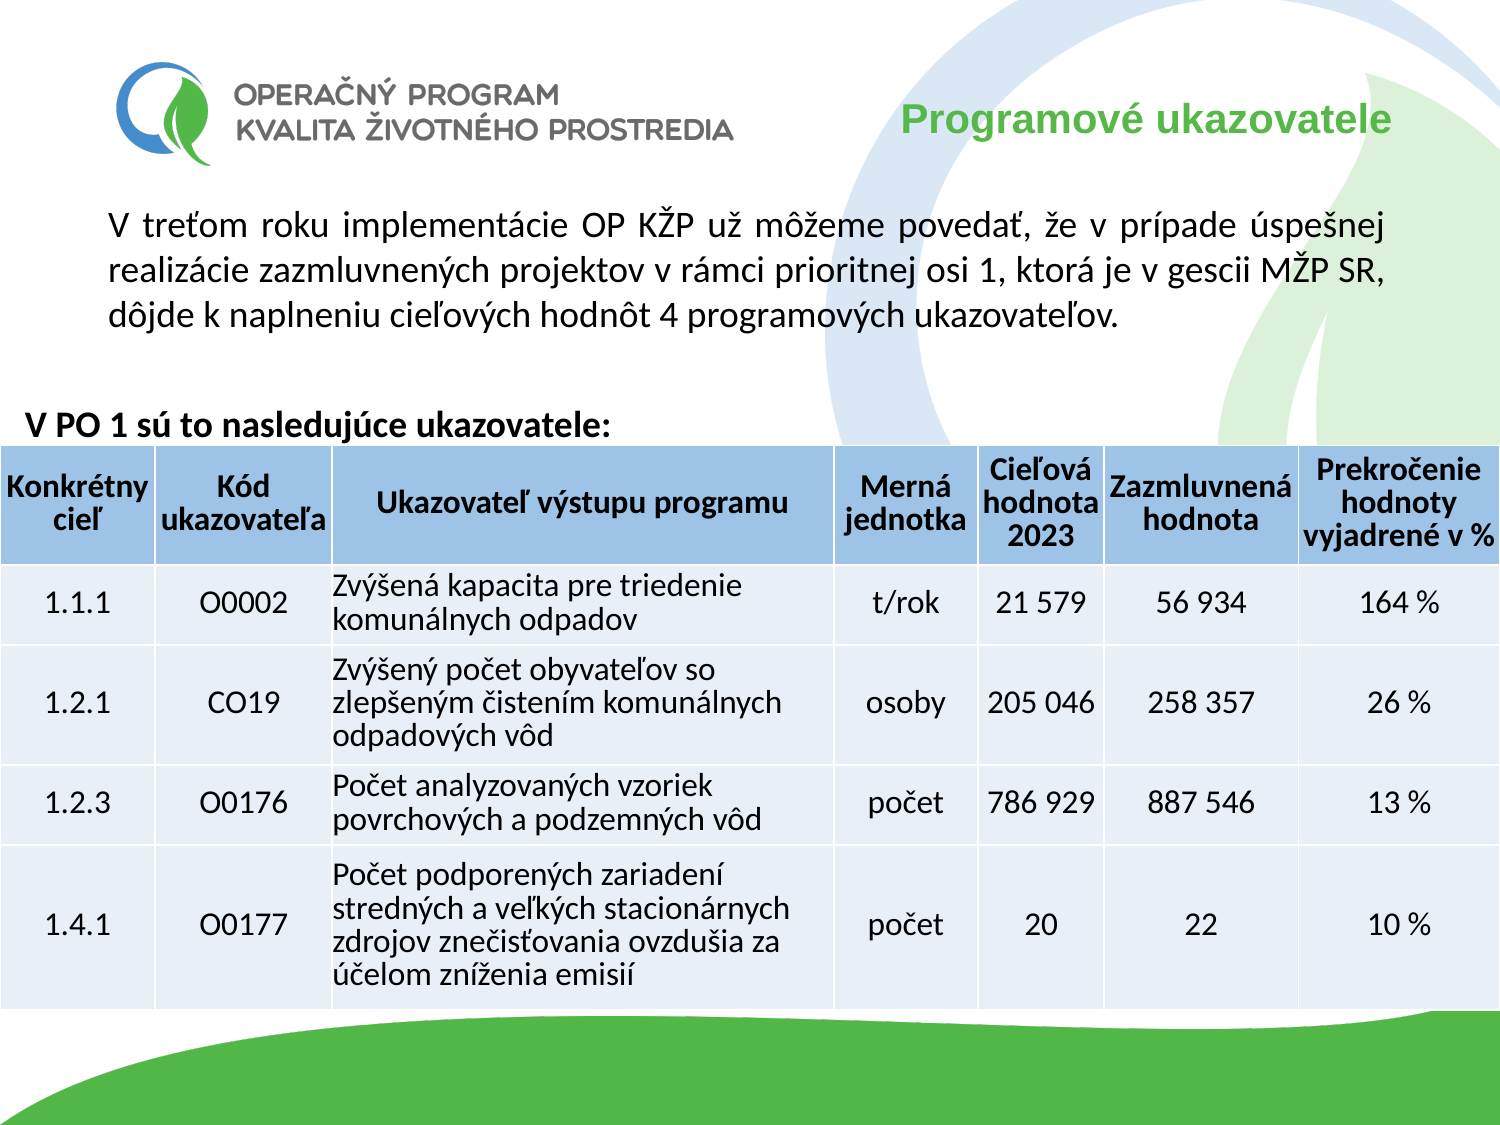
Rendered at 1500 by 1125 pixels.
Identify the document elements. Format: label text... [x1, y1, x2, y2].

table_cell 1.1.1 [1, 566, 154, 644]
table_cell O0176 [156, 766, 331, 844]
table_cell 22 [1105, 846, 1298, 1009]
table_cell Zvýšený počet obyvateľov so zlepšeným čistením komunálnych odpadových vôd [333, 646, 833, 764]
table_cell 205 046 [979, 646, 1103, 764]
table_cell 258 357 [1105, 646, 1298, 764]
title Programové ukazovatele [793, 47, 1500, 193]
table_header Cieľová hodnota 2023 [979, 498, 1103, 564]
table_cell 1.2.1 [1, 646, 154, 764]
picture [0, 1011, 1500, 1125]
table_cell O0177 [156, 846, 331, 1009]
table_header Ukazovateľ výstupu programu [333, 498, 833, 564]
text_box V treťom roku implementácie OP KŽP už môžeme povedať, že v prípade úspešnej realizácie zazmluvnených projektov v rámci prioritnej osi 1, ktorá je v gescii MŽP SR, dôjde k naplneniu cieľových hodnôt 4 programových ukazovateľov. [93, 192, 1402, 343]
table_cell 164 % [1299, 566, 1499, 644]
table_cell 786 929 [979, 766, 1103, 844]
table_cell 56 934 [1105, 566, 1298, 644]
table_cell O0002 [156, 566, 331, 644]
table_cell počet [835, 846, 977, 1009]
table_cell 26 % [1299, 646, 1499, 764]
table_cell 1.2.3 [1, 766, 154, 844]
table_cell 1.4.1 [1, 846, 154, 1009]
table_header Zazmluvnená hodnota [1105, 446, 1298, 564]
table_cell t/rok [835, 566, 977, 644]
table_cell osoby [835, 646, 977, 764]
table_cell 21 579 [979, 566, 1103, 644]
table_cell 10 % [1299, 846, 1499, 1009]
table_header Konkrétny cieľ [1, 446, 154, 564]
text_box V PO 1 sú to nasledujúce ukazovatele: [10, 392, 1147, 498]
table_cell 20 [979, 846, 1103, 1009]
table_cell Zvýšená kapacita pre triedenie komunálnych odpadov [333, 566, 833, 644]
table_header Prekročenie hodnoty vyjadrené v % [1299, 446, 1499, 564]
table_cell Počet podporených zariadení stredných a veľkých stacionárnych zdrojov znečisťovania ovzdušia za účelom zníženia emisií [333, 846, 833, 1009]
picture [0, 0, 1500, 445]
table_cell 887 546 [1105, 766, 1298, 844]
table_cell 13 % [1299, 766, 1499, 844]
table_header Merná jednotka [835, 498, 977, 564]
table_cell CO19 [156, 646, 331, 764]
table_cell počet [835, 766, 977, 844]
table_header Kód ukazovateľa [156, 498, 331, 564]
table_cell Počet analyzovaných vzoriek povrchových a podzemných vôd [333, 766, 833, 844]
